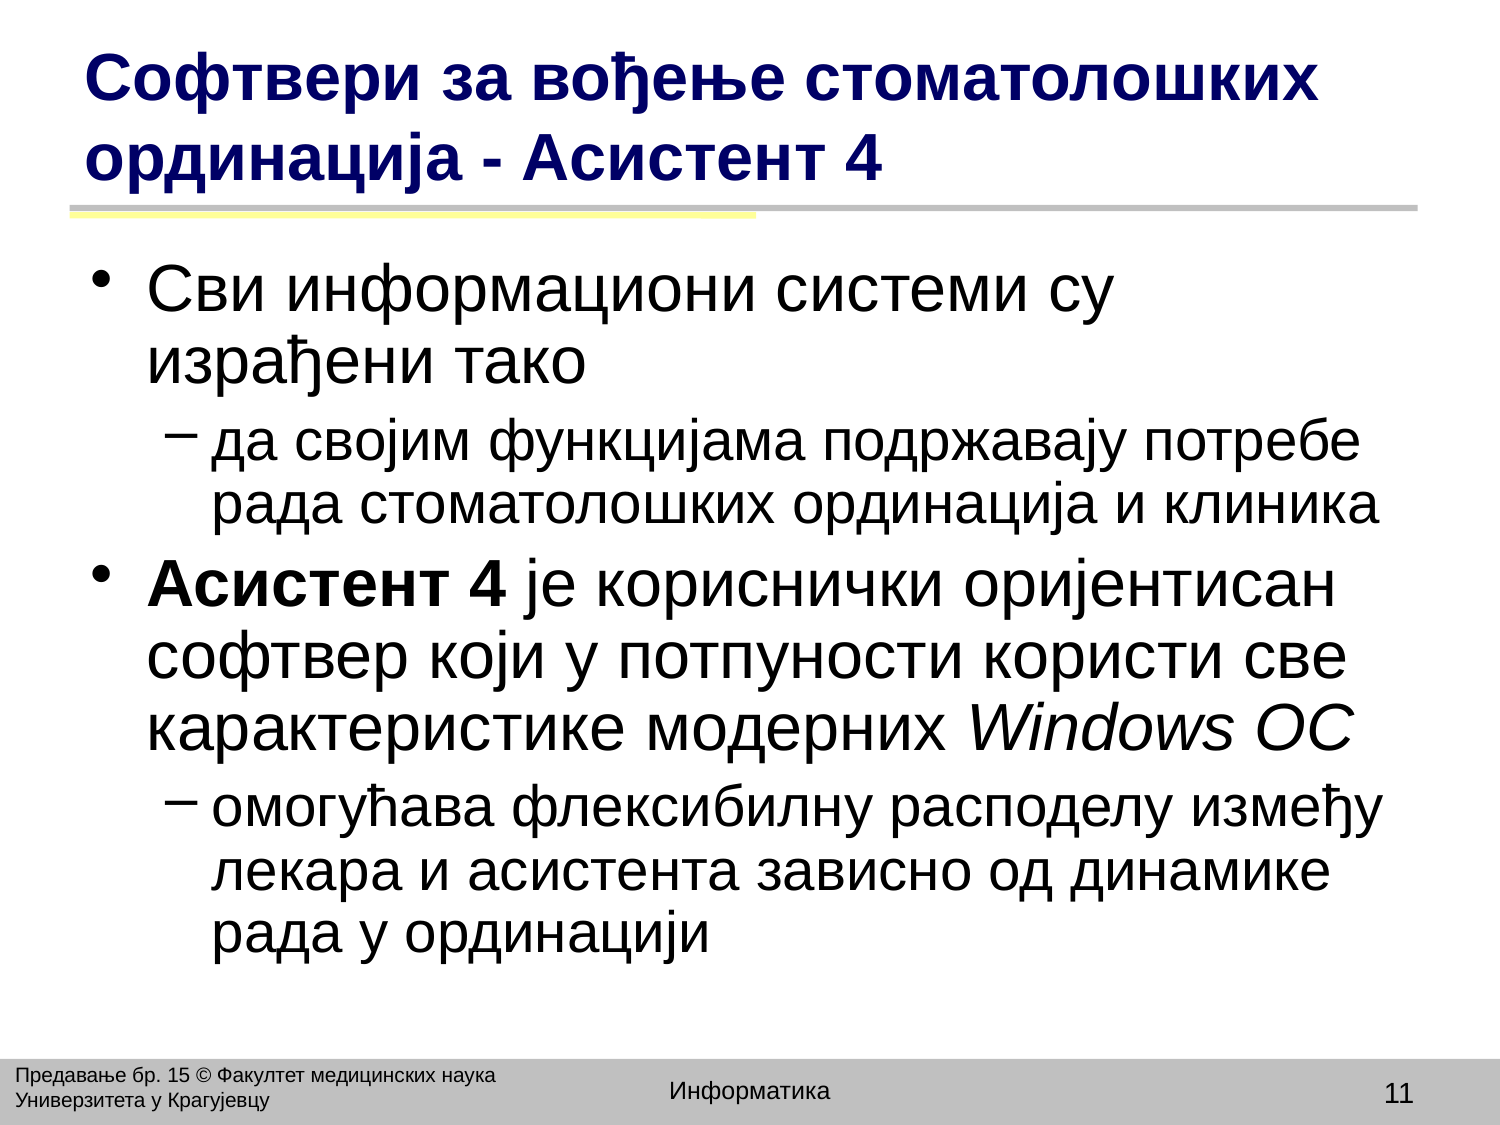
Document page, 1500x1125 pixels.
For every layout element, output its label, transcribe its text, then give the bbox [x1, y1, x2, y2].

slide_number Предавање бр. 15 © Факултет медицинских наука Универзитета у Крагујевцу [0, 1053, 634, 1108]
slide_number 11 [1079, 1066, 1430, 1125]
list Сви информациони системи су израђени тако да својим функцијама подржавају потребе рада стоматолошких ординација и клиника Асистент 4 је кориснички оријентисан софтвер који у потпуности користи све карактеристике модерних Windows ОС омогућава флексибилну расподелу између лекара и асистента зависно од динамике рада у ординацији [74, 246, 1426, 1023]
title Софтвери за вођење стоматолошких ординација - Асистент 4 [69, 19, 1426, 208]
footer Информатика [512, 1066, 988, 1125]
